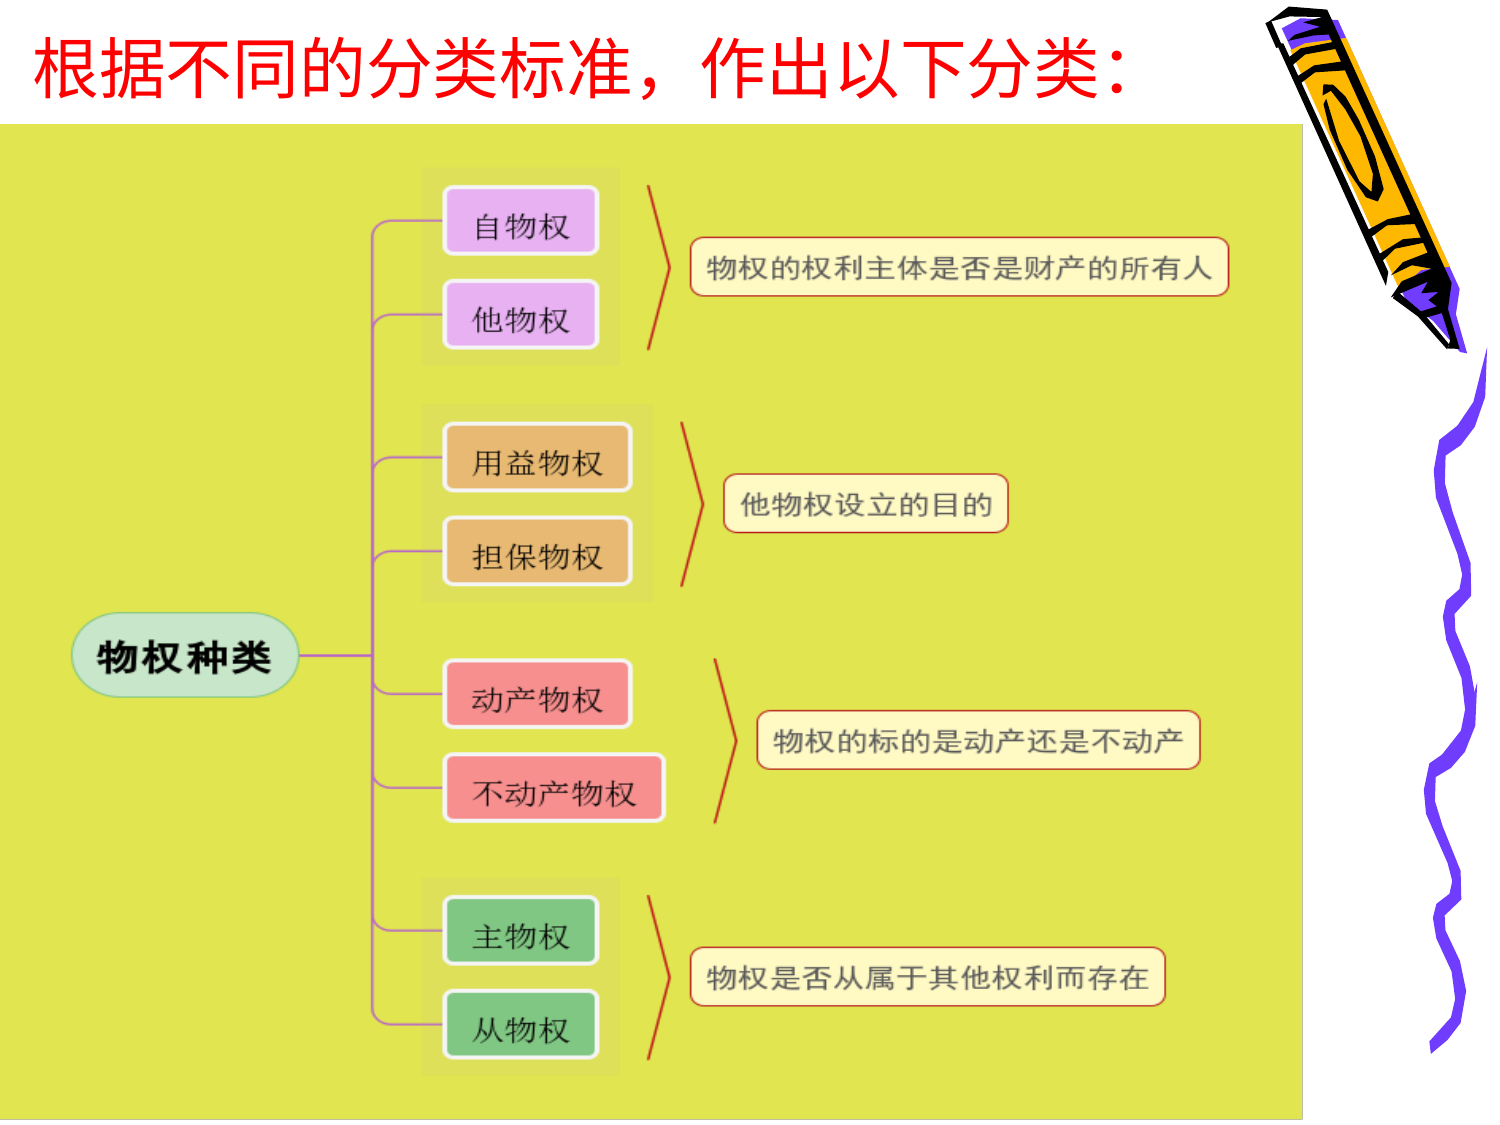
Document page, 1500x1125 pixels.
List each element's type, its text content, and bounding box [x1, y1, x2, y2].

picture [0, 124, 1309, 1125]
text_box 根据不同的分类标准，作出以下分类： [17, 19, 1137, 114]
